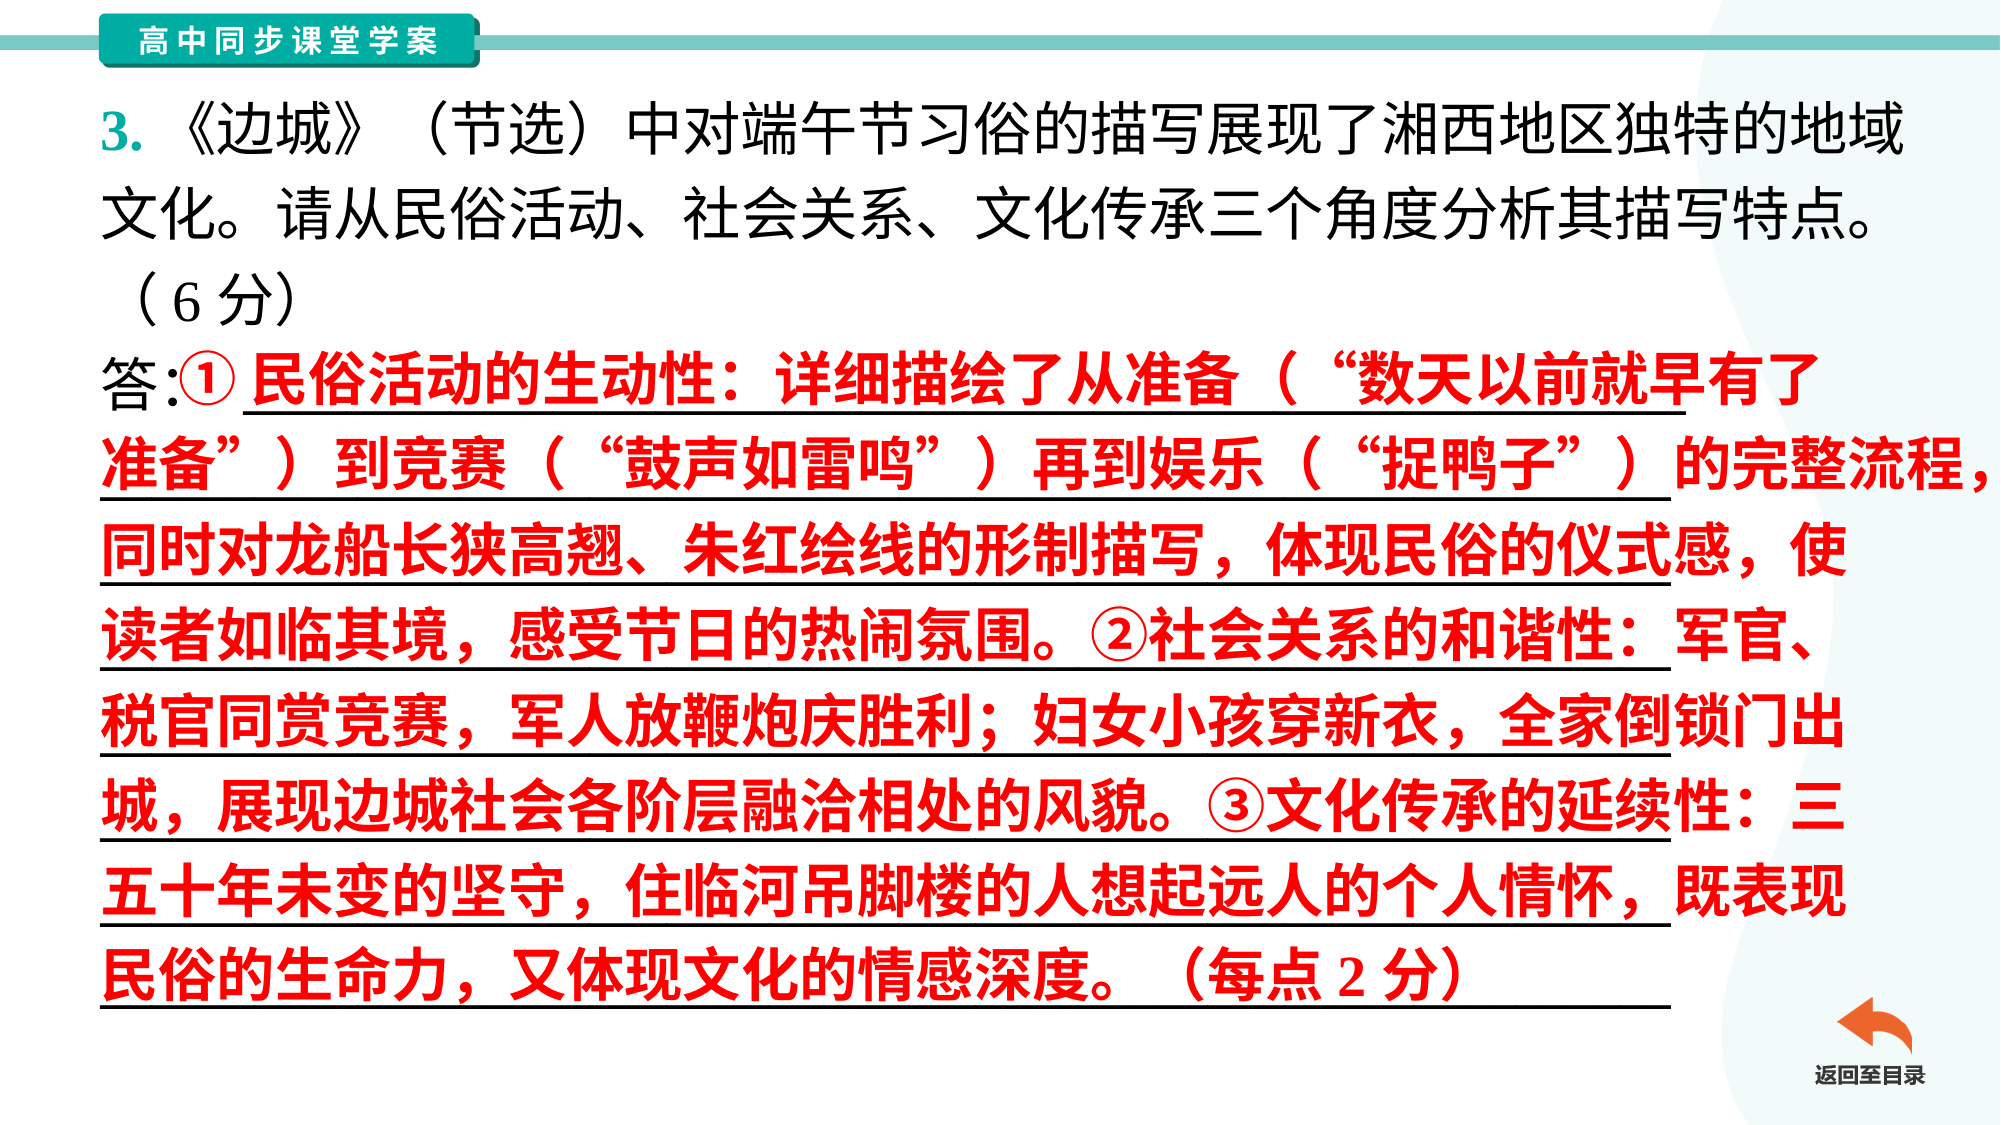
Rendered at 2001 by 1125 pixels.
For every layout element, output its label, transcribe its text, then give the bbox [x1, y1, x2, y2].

text_box 3.《边城》（节选）中对端午节习俗的描写展现了湘西地区独特的地域 文化。请从民俗活动、社会关系、文化传承三个角度分析其描写特点。 （6分） 答： ________________________________________________________ _____________________________________________________________ _____________________________________________________________ _____________________________________________________________ _____________________________________________________________ _____________________________________________________________ _____________________________________________________________ _____________________________________________________________ [100, 76, 1899, 326]
picture [0, 0, 2000, 1125]
text_box ①民俗活动的生动性：详细描绘了从准备（“数天以前就早有了 准备”）到竞赛（“鼓声如雷鸣”）再到娱乐（“捉鸭子”）的完整流程， 同时对龙船长狭高翘、朱红绘线的形制描写，体现民俗的仪式感，使 读者如临其境，感受节日的热闹氛围。②社会关系的和谐性：军官、 税官同赏竞赛，军人放鞭炮庆胜利；妇女小孩穿新衣，全家倒锁门出 城，展现边城社会各阶层融洽相处的风貌。③文化传承的延续性：三 五十年未变的坚守，住临河吊脚楼的人想起远人的个人情怀，既表现 民俗的生命力，又体现文化的情感深度。（每点2分） [100, 326, 1899, 1002]
